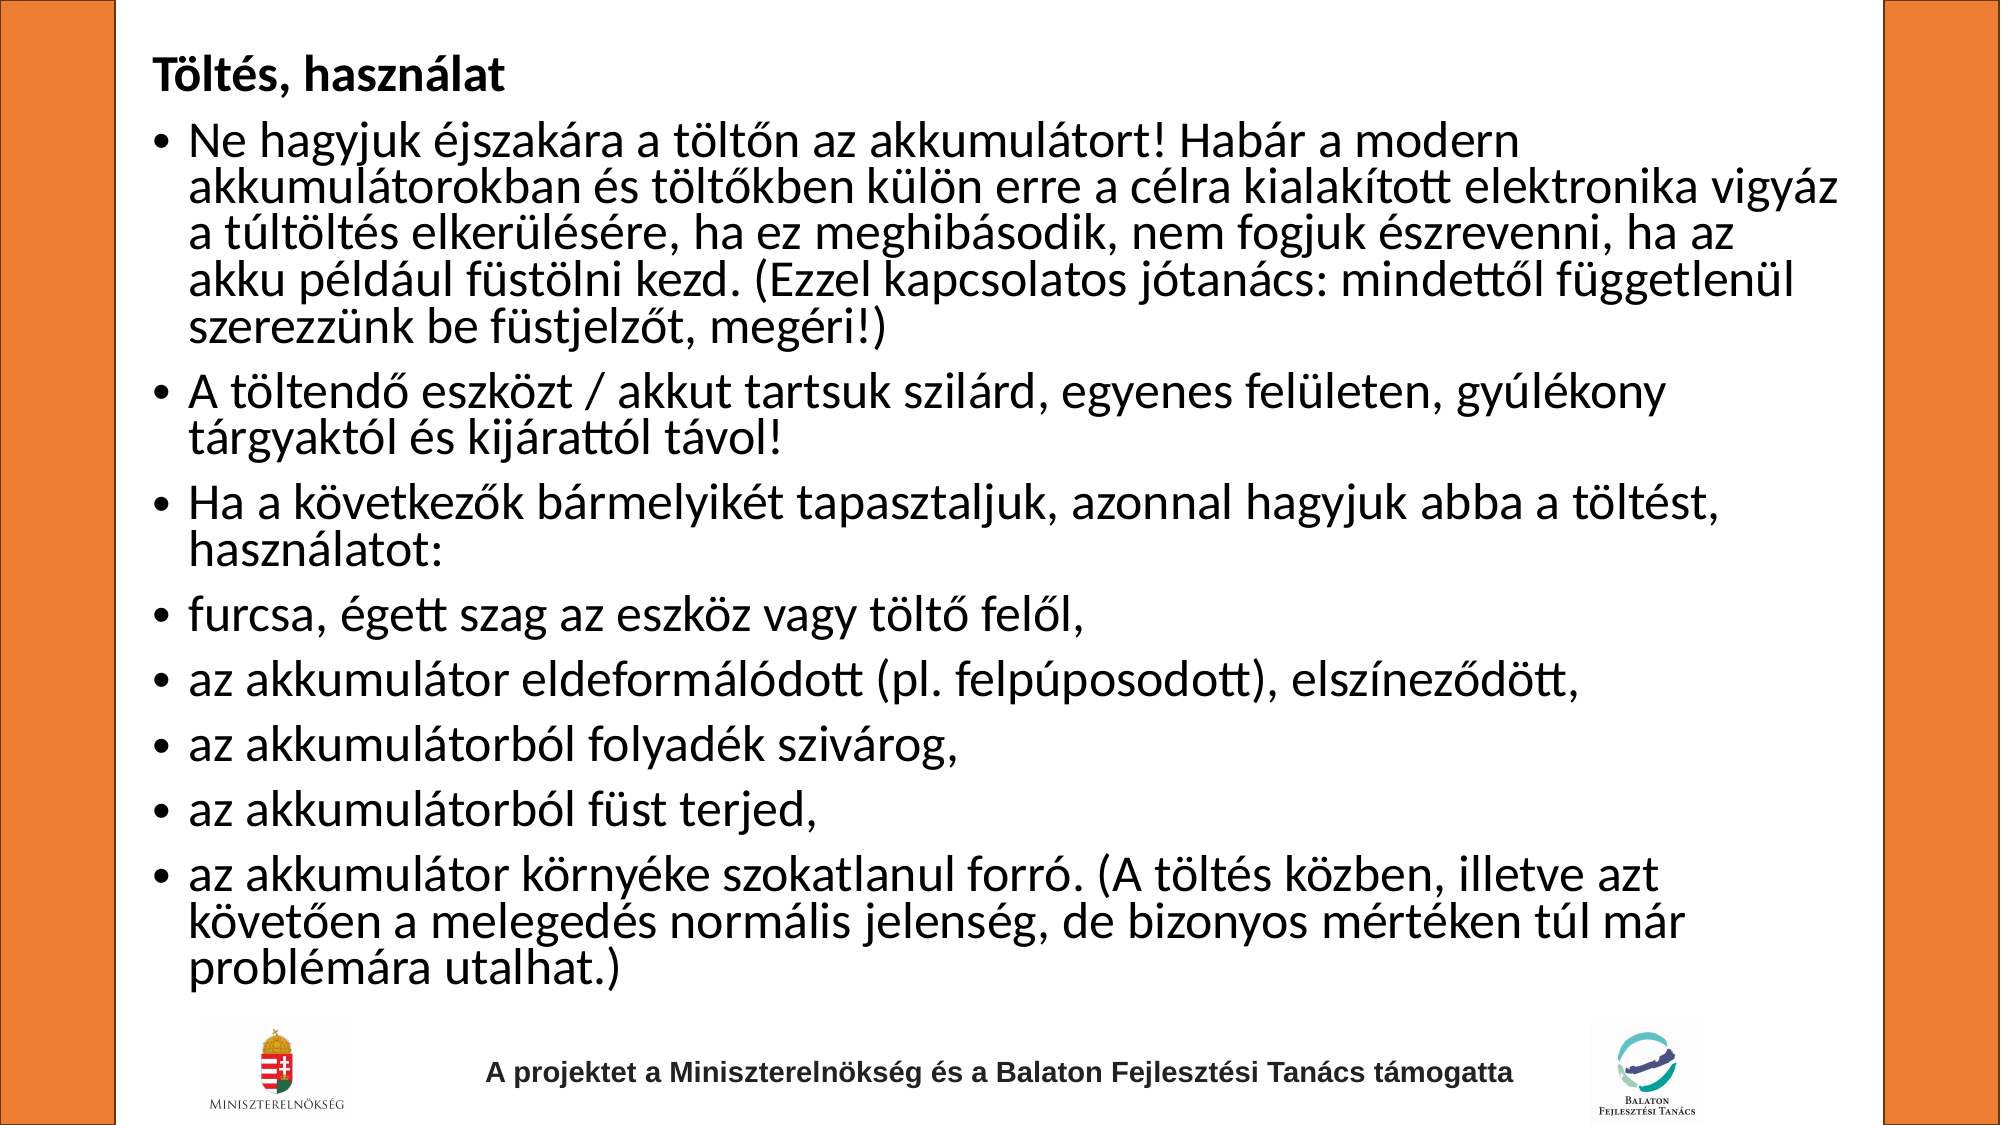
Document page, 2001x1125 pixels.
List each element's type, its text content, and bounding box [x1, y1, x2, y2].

picture [1590, 1023, 1704, 1125]
list Töltés, használat Ne hagyjuk éjszakára a töltőn az akkumulátort! Habár a modern akkumulátorokban és töltőkben külön erre a célra kialakított elektronika vigyáz a túltöltés elkerülésére, ha ez meghibásodik, nem fogjuk észrevenni, ha az akku például füstölni kezd. (Ezzel kapcsolatos jótanács: mindettől függetlenül szerezzünk be füstjelzőt, megéri!) A töltendő eszközt / akkut tartsuk szilárd, egyenes felületen, gyúlékony tárgyaktól és kijárattól távol! Ha a következők bármelyikét tapasztaljuk, azonnal hagyjuk abba a töltést, használatot: furcsa, égett szag az eszköz vagy töltő felől, az akkumulátor eldeformálódott (pl. felpúposodott), elszíneződött, az akkumulátorból folyadék szivárog, az akkumulátorból füst terjed, az akkumulátor környéke szokatlanul forró. (A töltés közben, illetve azt követően a melegedés normális jelenség, de bizonyos mértéken túl már problémára utalhat.) [137, 47, 1863, 1014]
picture [201, 1018, 353, 1119]
